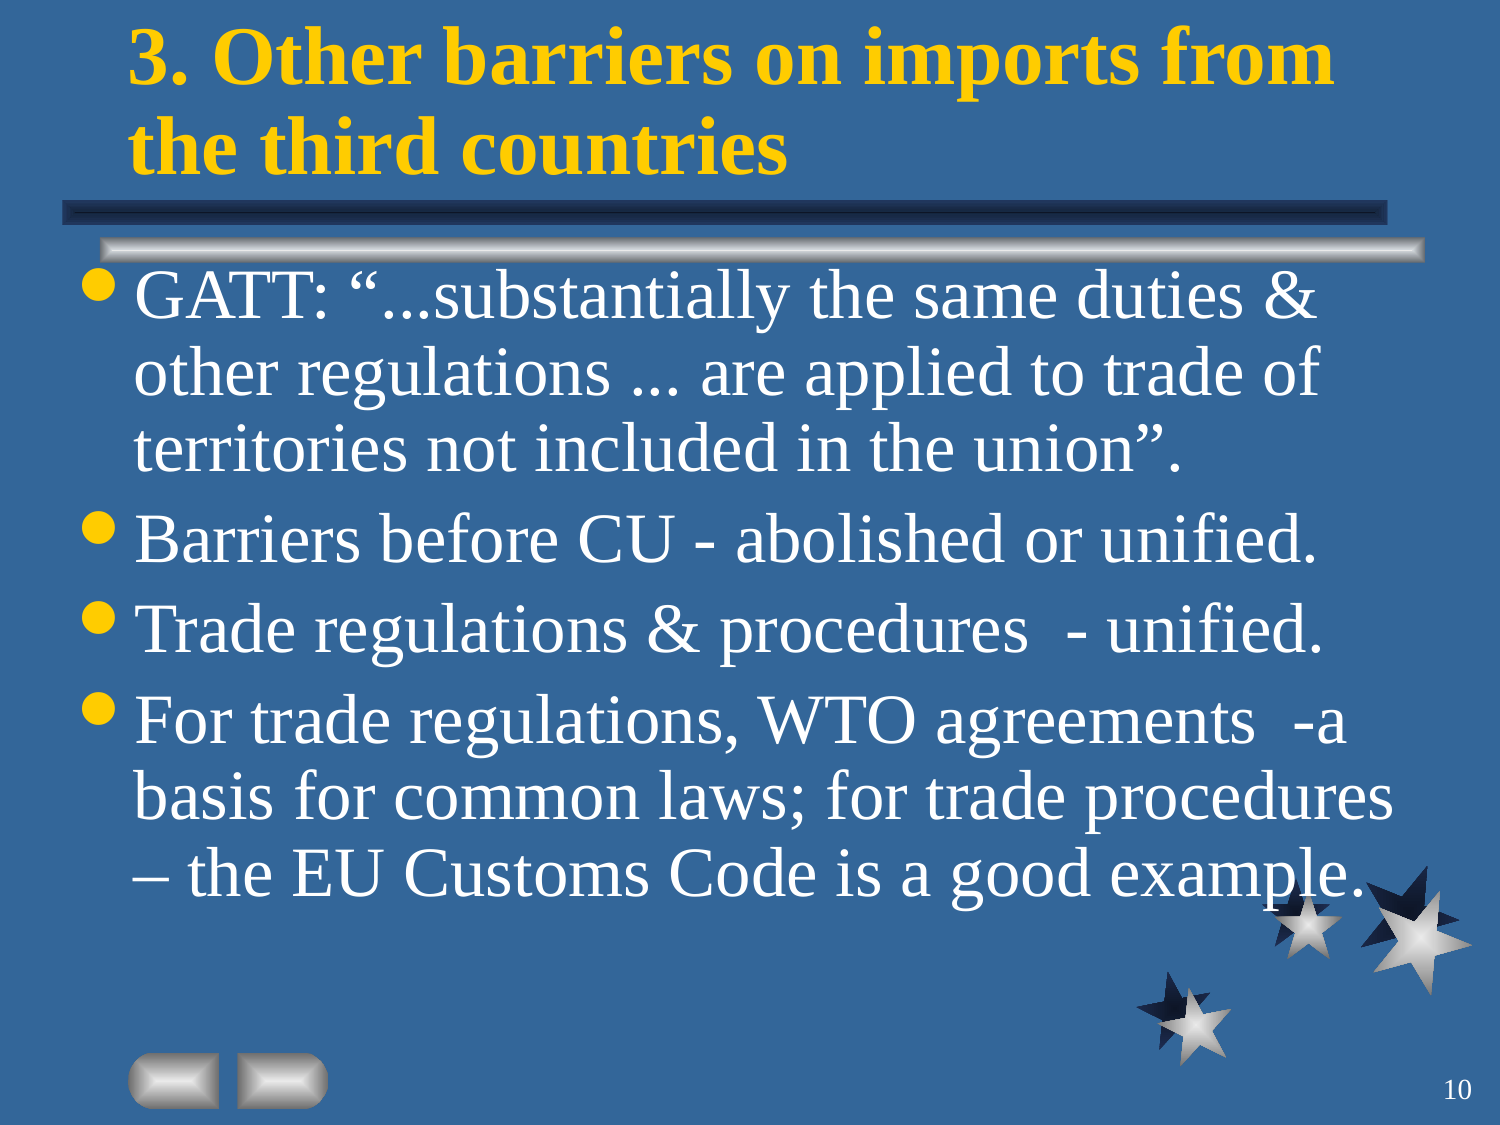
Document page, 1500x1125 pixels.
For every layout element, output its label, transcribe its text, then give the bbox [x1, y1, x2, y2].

title 3. Other barriers on imports from the third countries [112, 0, 1388, 201]
list GATT: “...substantially the same duties & other regulations ... are applied to trade of territories not included in the union”. Barriers before CU - abolished or unified. Trade regulations & procedures - unified. For trade regulations, WTO agreements -a basis for common laws; for trade procedures – the EU Customs Code is a good example. [62, 249, 1438, 926]
slide_number 10 [1174, 1049, 1488, 1125]
